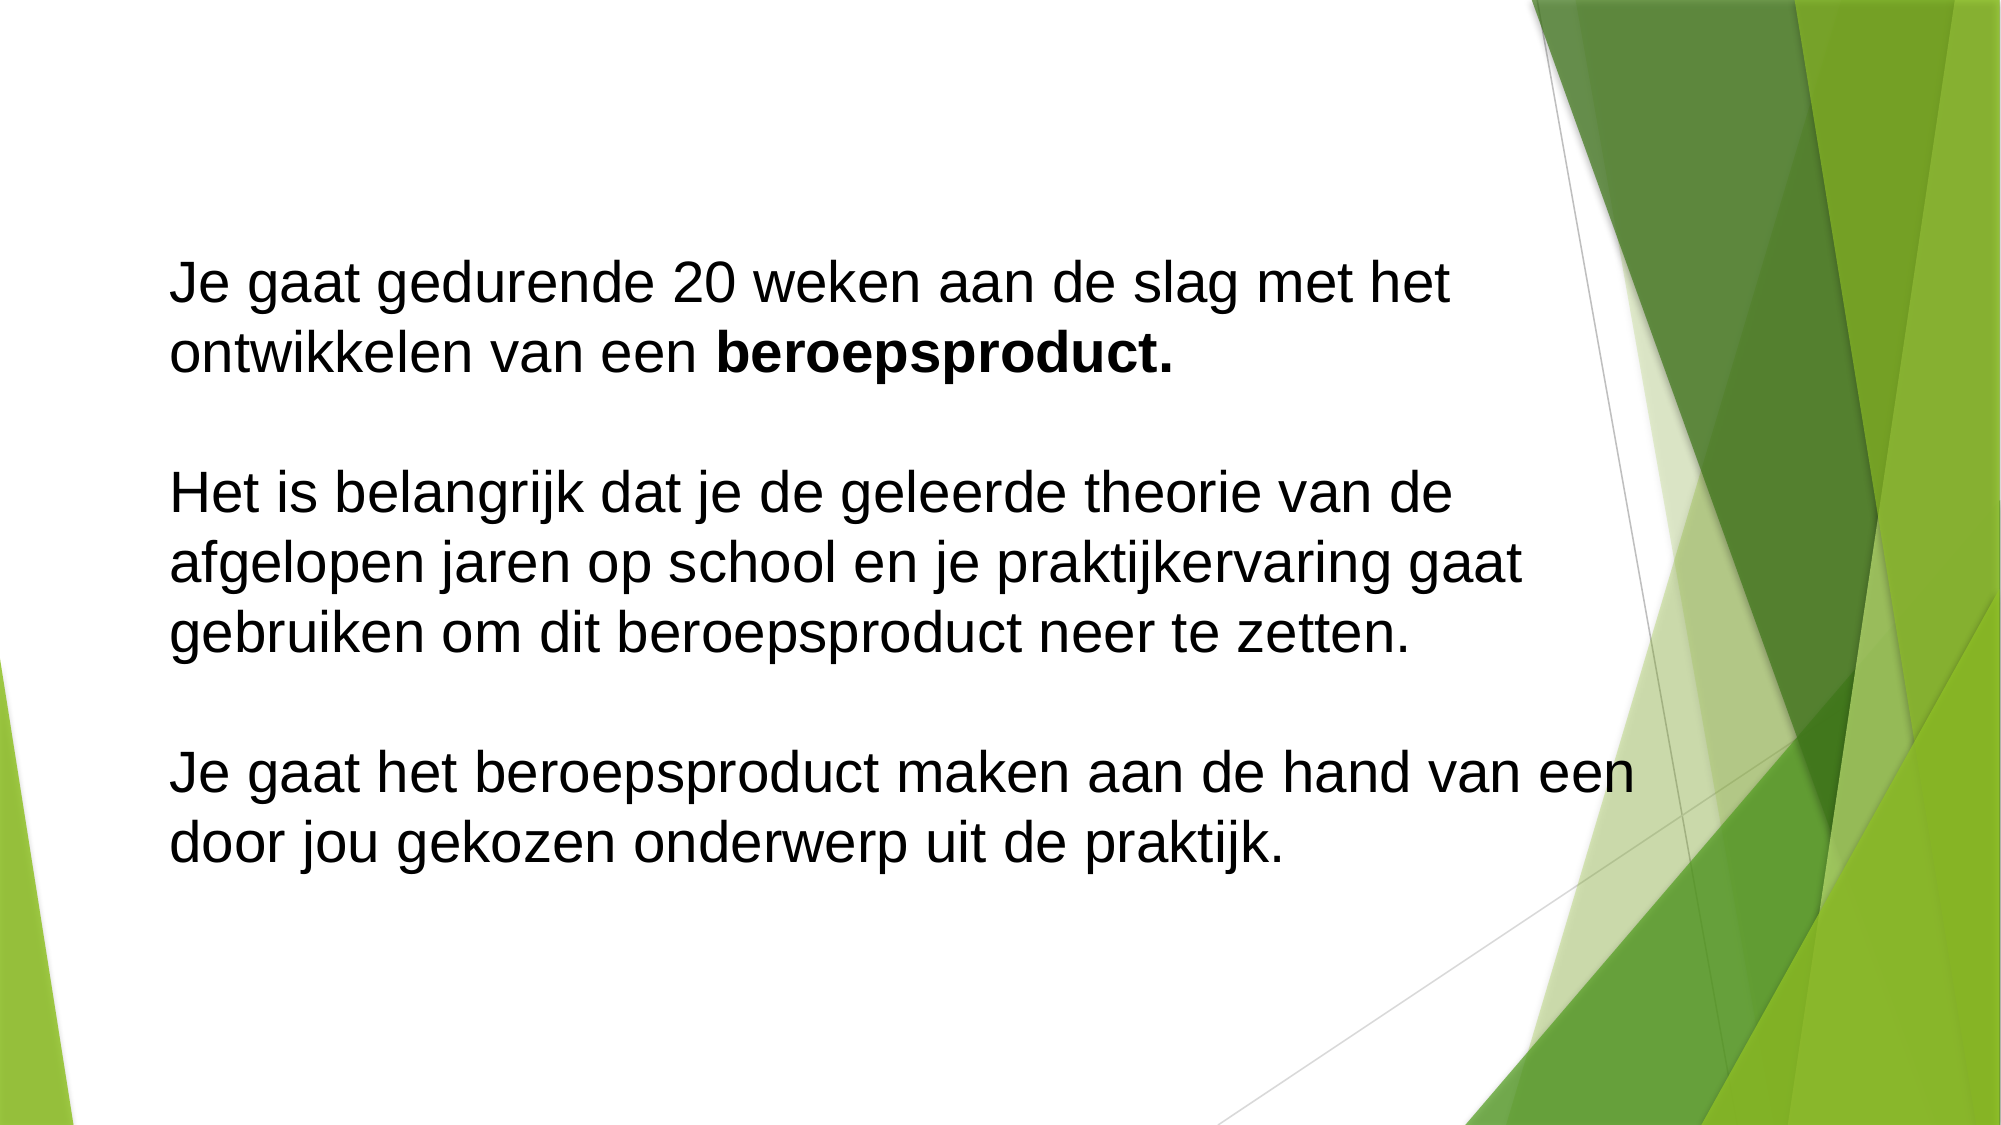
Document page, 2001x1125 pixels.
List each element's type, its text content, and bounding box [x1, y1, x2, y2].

text_box Je gaat gedurende 20 weken aan de slag met het ontwikkelen van een beroepsproduct. Het is belangrijk dat je de geleerde theorie van de afgelopen jaren op school en je praktijkervaring gaat gebruiken om dit beroepsproduct neer te zetten. Je gaat het beroepsproduct maken aan de hand van een door jou gekozen onderwerp uit de praktijk. [154, 236, 1668, 882]
